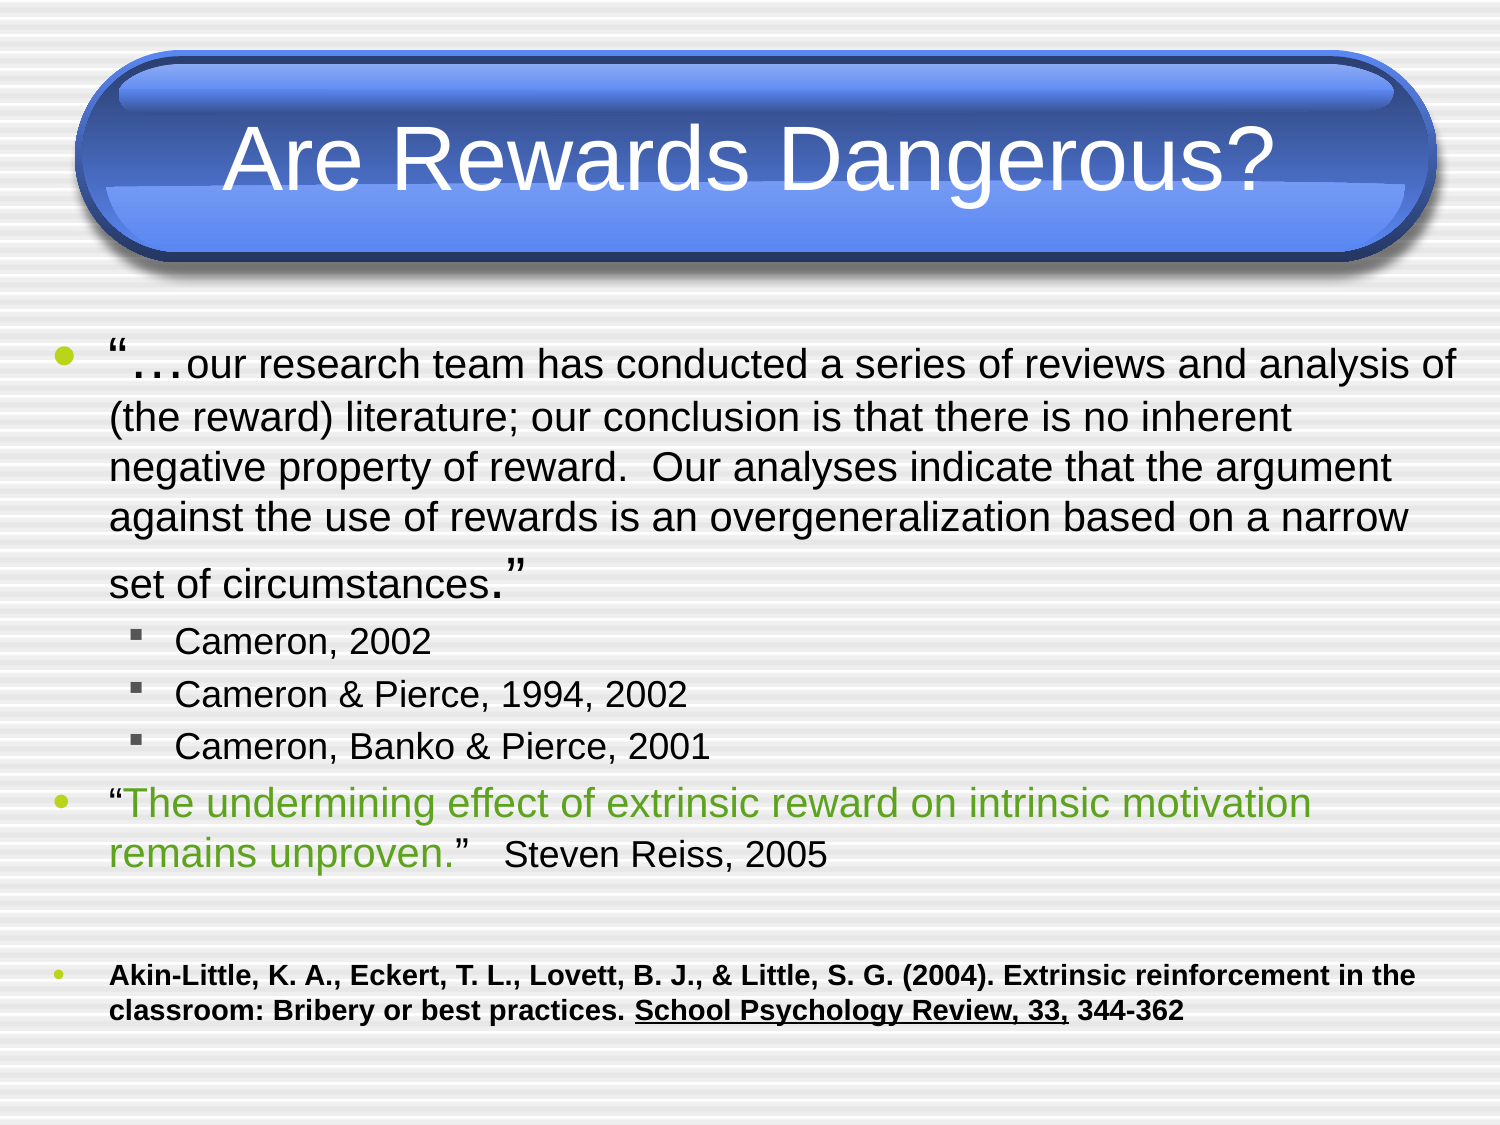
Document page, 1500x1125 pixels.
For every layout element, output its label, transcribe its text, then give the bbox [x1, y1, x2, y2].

picture [0, 0, 1500, 1125]
list “…our research team has conducted a series of reviews and analysis of (the reward) literature; our conclusion is that there is no inherent negative property of reward. Our analyses indicate that the argument against the use of rewards is an overgeneralization based on a narrow set of circumstances.” Cameron, 2002 Cameron & Pierce, 1994, 2002 Cameron, Banko & Pierce, 2001 “The undermining effect of extrinsic reward on intrinsic motivation remains unproven.” Steven Reiss, 2005 Akin-Little, K. A., Eckert, T. L., Lovett, B. J., & Little, S. G. (2004). Extrinsic reinforcement in the classroom: Bribery or best practices. School Psychology Review, 33, 344-362 [37, 312, 1476, 1063]
title Are Rewards Dangerous? [112, 60, 1388, 249]
